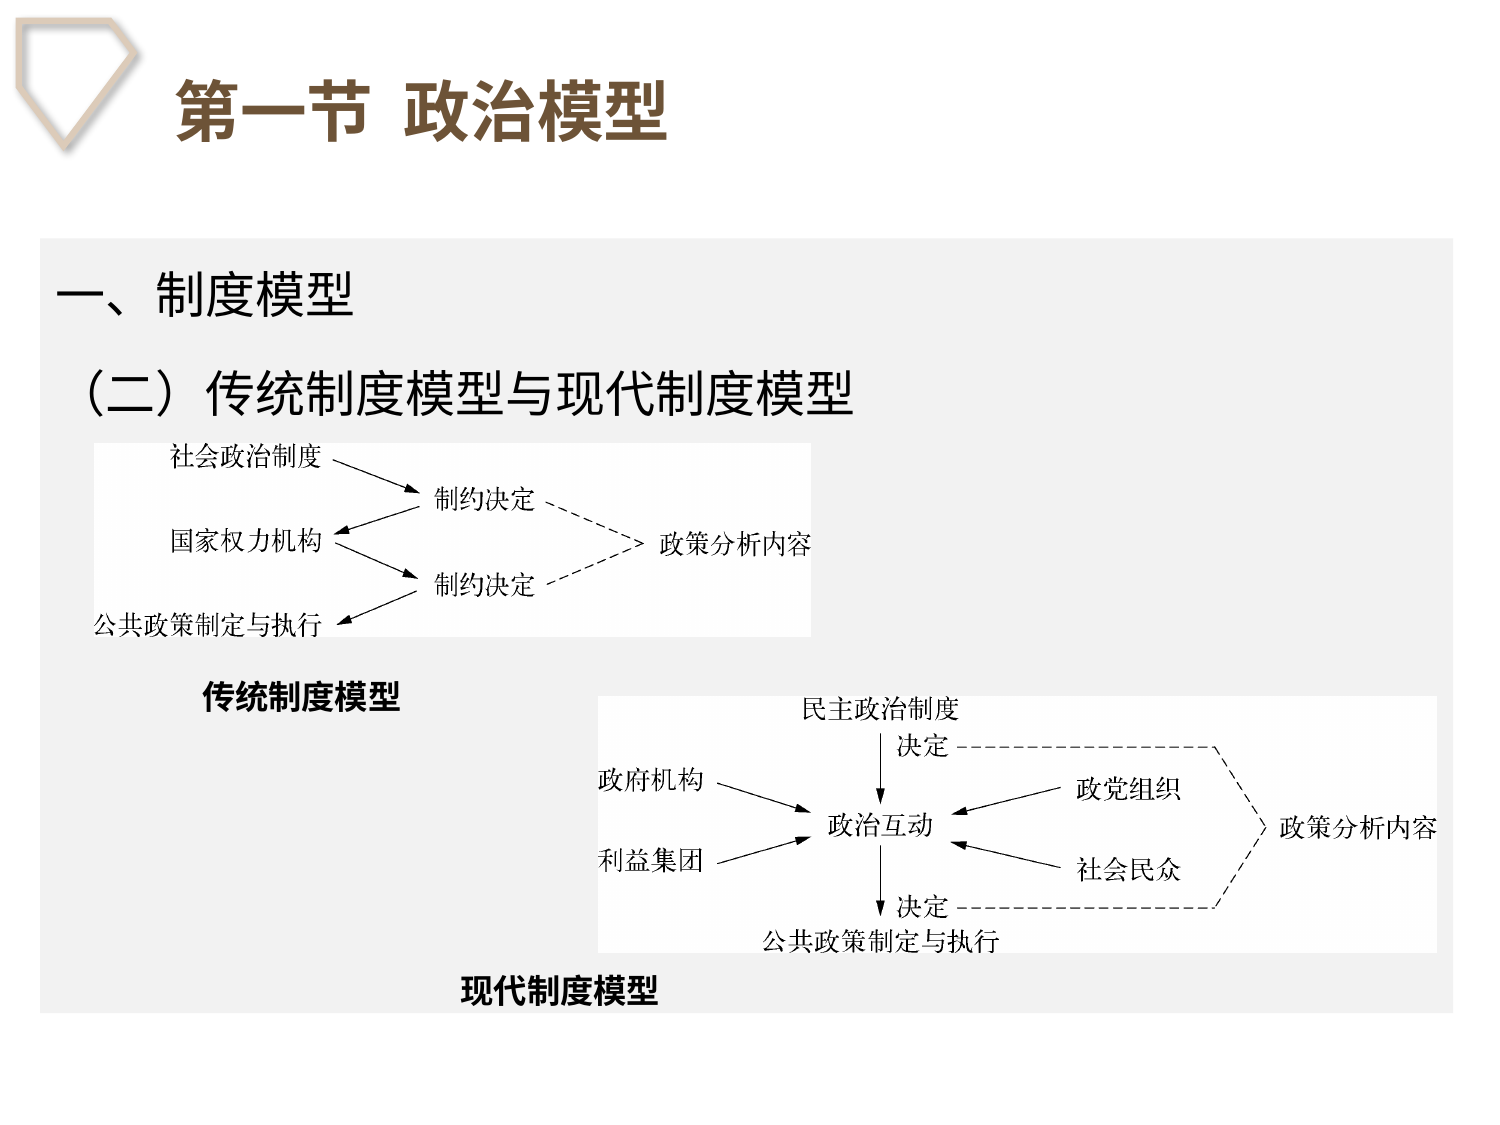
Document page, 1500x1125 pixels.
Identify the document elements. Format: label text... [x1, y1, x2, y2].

picture [94, 442, 811, 637]
list 一、制度模型 （二）传统制度模型与现代制度模型 传统制度模型 现代制度模型 [40, 238, 1454, 1014]
picture [598, 696, 1437, 953]
title 第一节 政治模型 [158, 0, 1456, 159]
